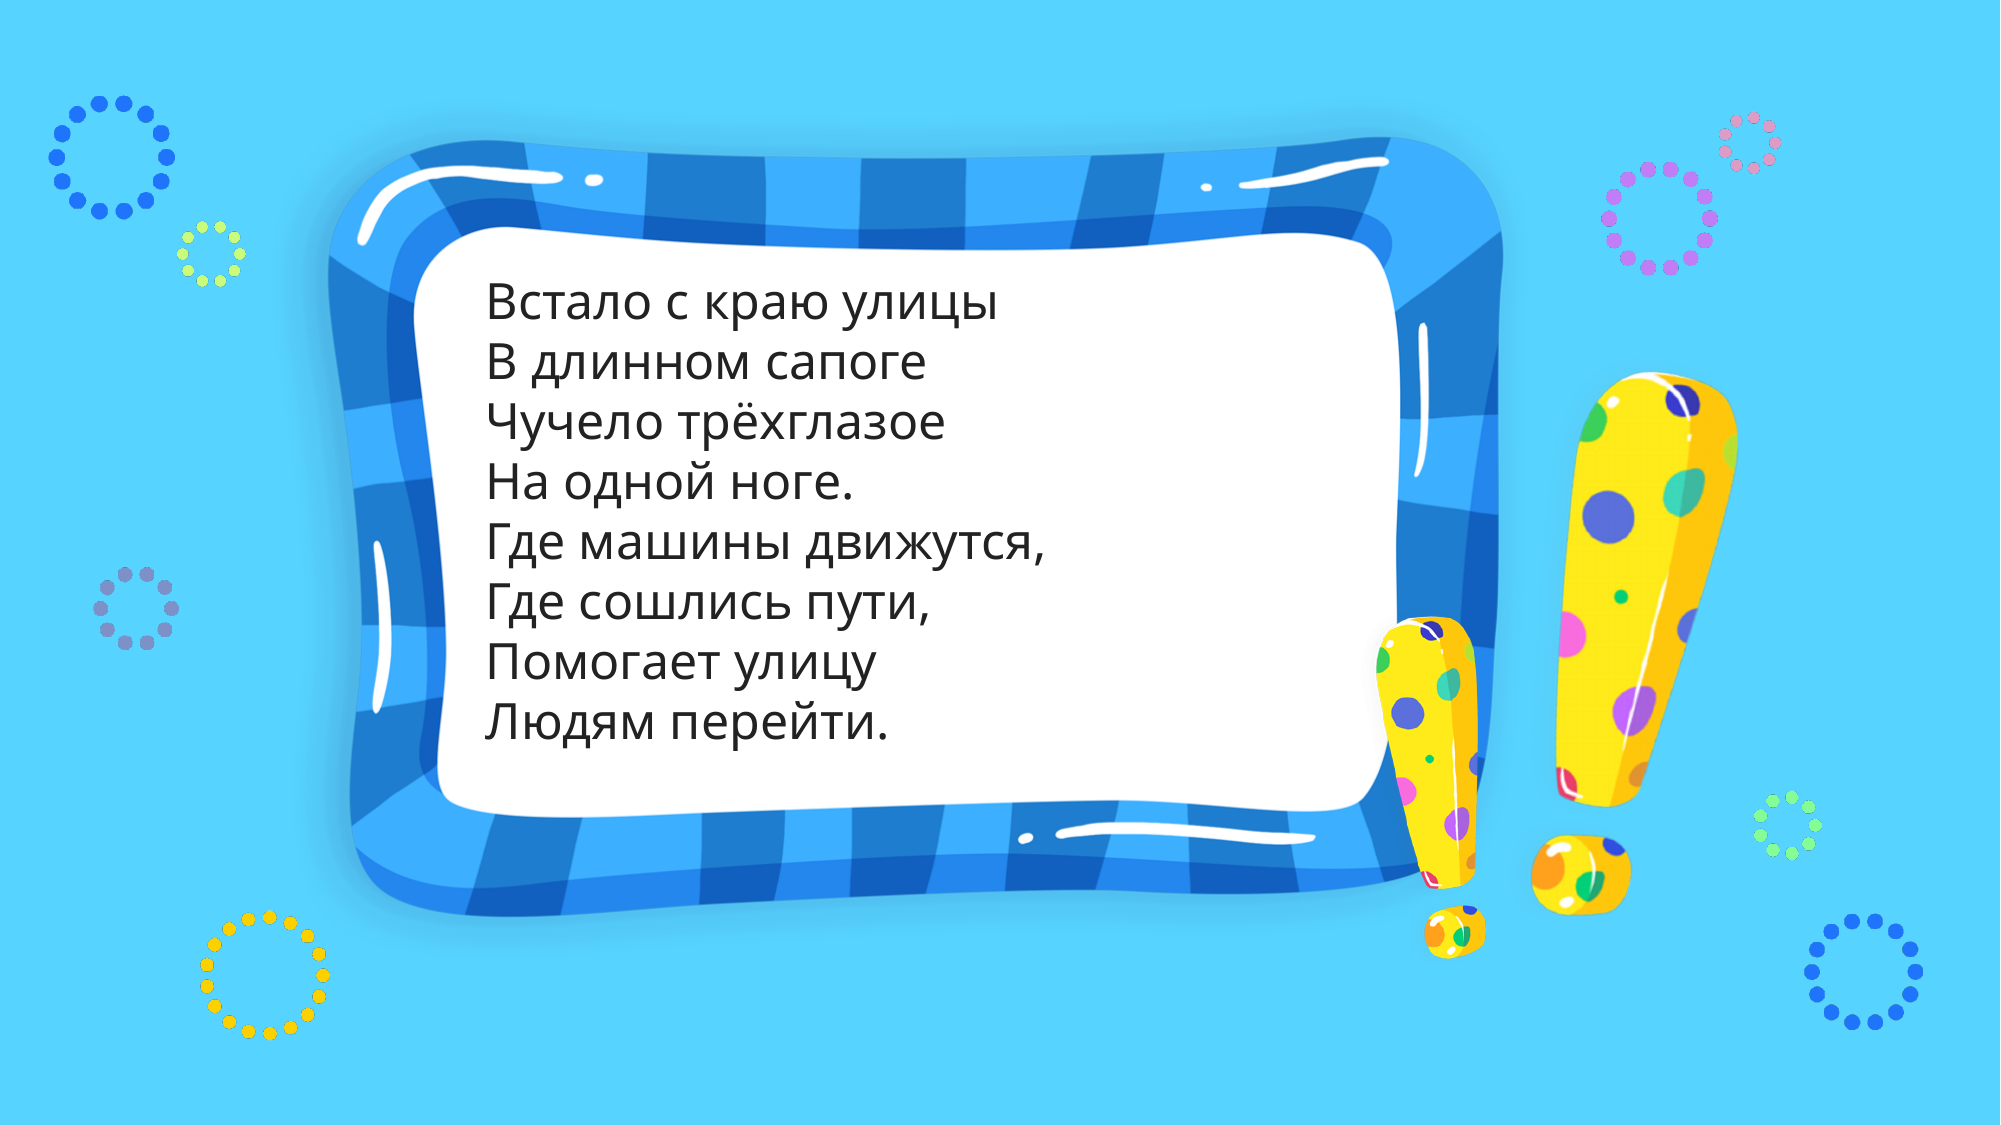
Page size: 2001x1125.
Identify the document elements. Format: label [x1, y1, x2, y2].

picture [1592, 101, 1785, 286]
picture [1742, 779, 1826, 863]
picture [40, 67, 247, 289]
picture [184, 95, 1775, 1045]
picture [83, 556, 189, 659]
picture [1796, 887, 1931, 1045]
